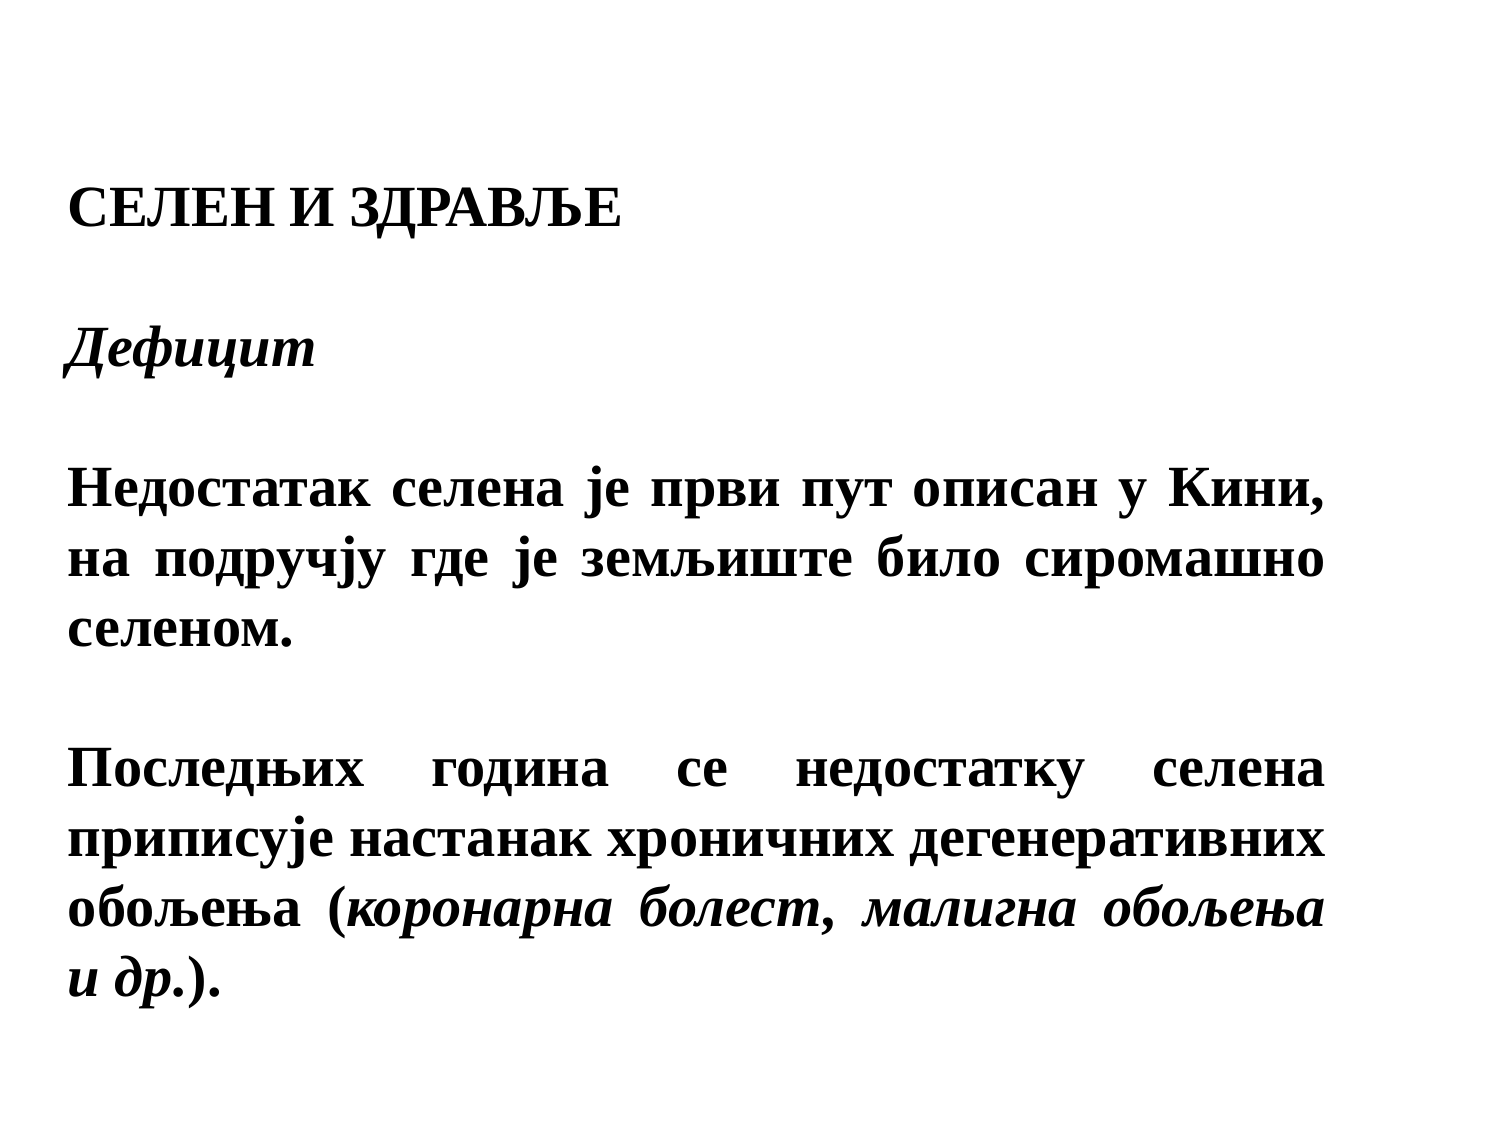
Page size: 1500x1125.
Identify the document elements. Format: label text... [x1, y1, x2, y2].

text_box СЕЛЕН И ЗДРАВЉЕ Дефицит Недостатак селена је први пут описан у Кини, на подручју где је земљиште било сиромашно селеном. Последњих година се недостатку селена приписује настанак хроничних дегенеративних обољења (коронарна болест, малигна обољења и др.). [53, 160, 1341, 1016]
